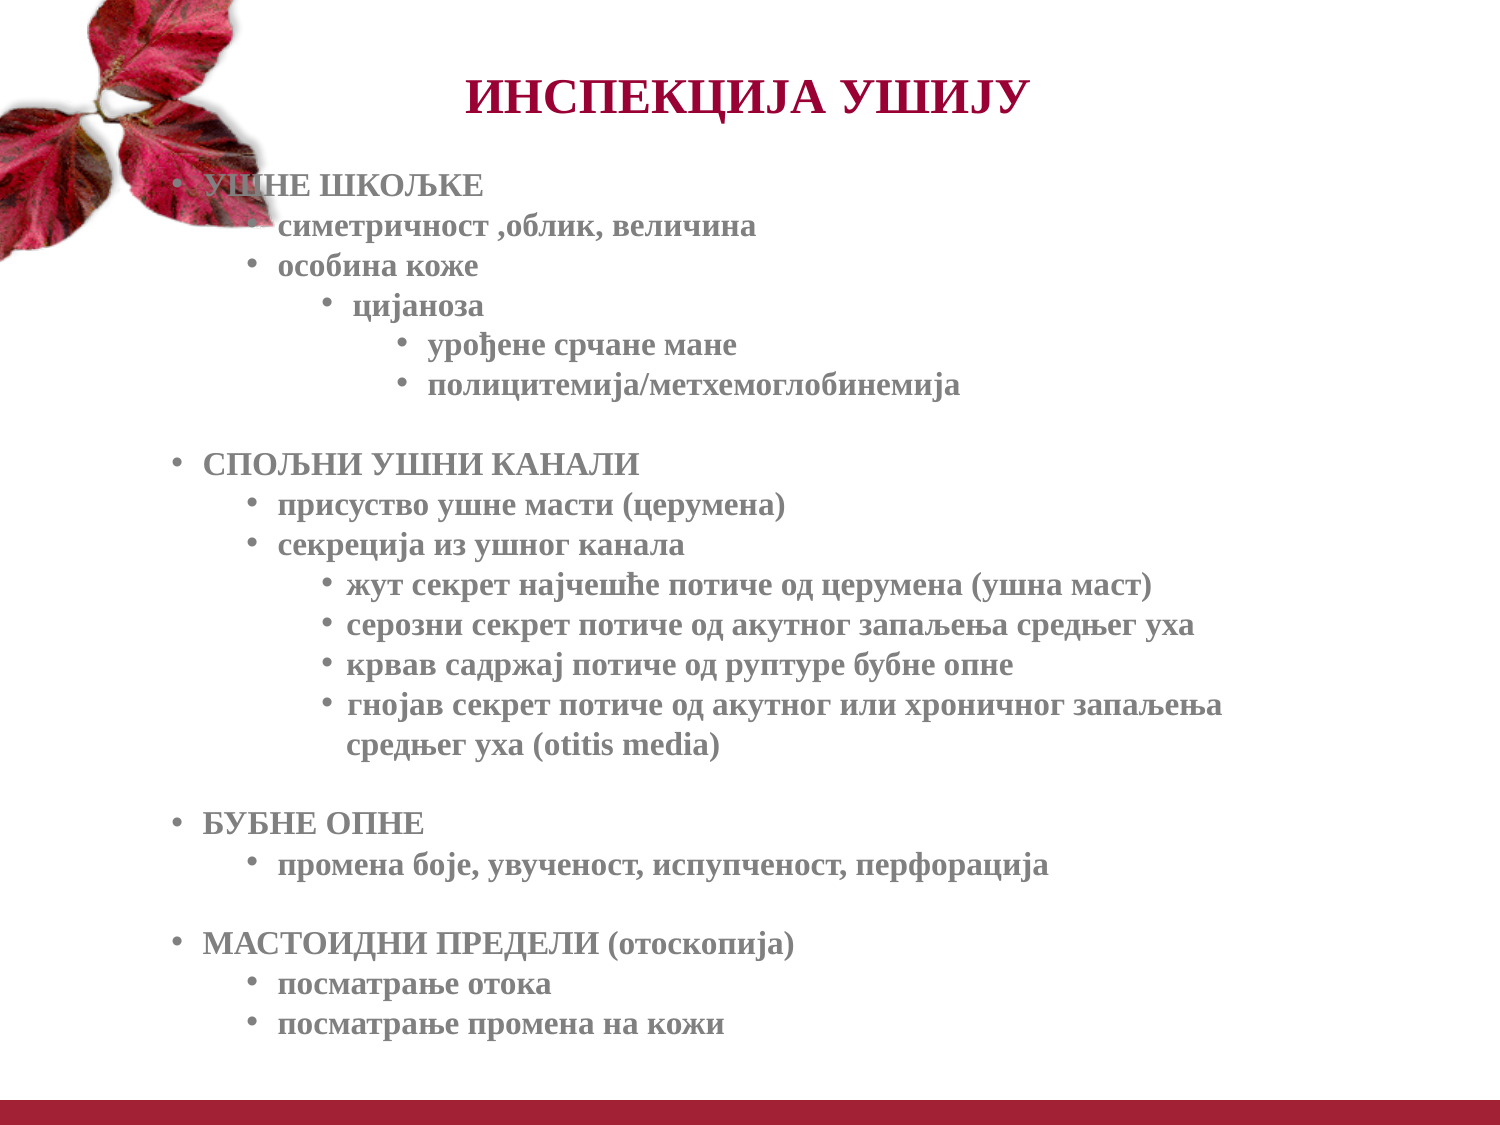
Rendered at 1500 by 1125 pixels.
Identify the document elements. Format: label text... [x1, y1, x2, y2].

picture [0, 0, 295, 273]
text_box ИНСПЕКЦИЈА УШИЈУ УШНЕ ШКОЉКЕ симетричност ,облик, величина особина коже цијаноза урођене срчане мане полицитемија/метхемоглобинемија СПОЉНИ УШНИ КАНАЛИ присуство ушне масти (церумена) секреција из ушног канала жут секрет најчешће потиче од церумена (ушна маст) серозни секрет потиче од акутног запаљења средњег уха крвав садржај потиче од руптуре бубне опне гнојав секрет потиче од акутног или хроничног запаљења средњег уха (otitis media) БУБНЕ ОПНЕ промена боје, увученост, испупченост, перфорација МАСТОИДНИ ПРЕДЕЛИ (отоскопија) посматрање отока посматрање промена на кожи [53, 66, 1487, 1018]
